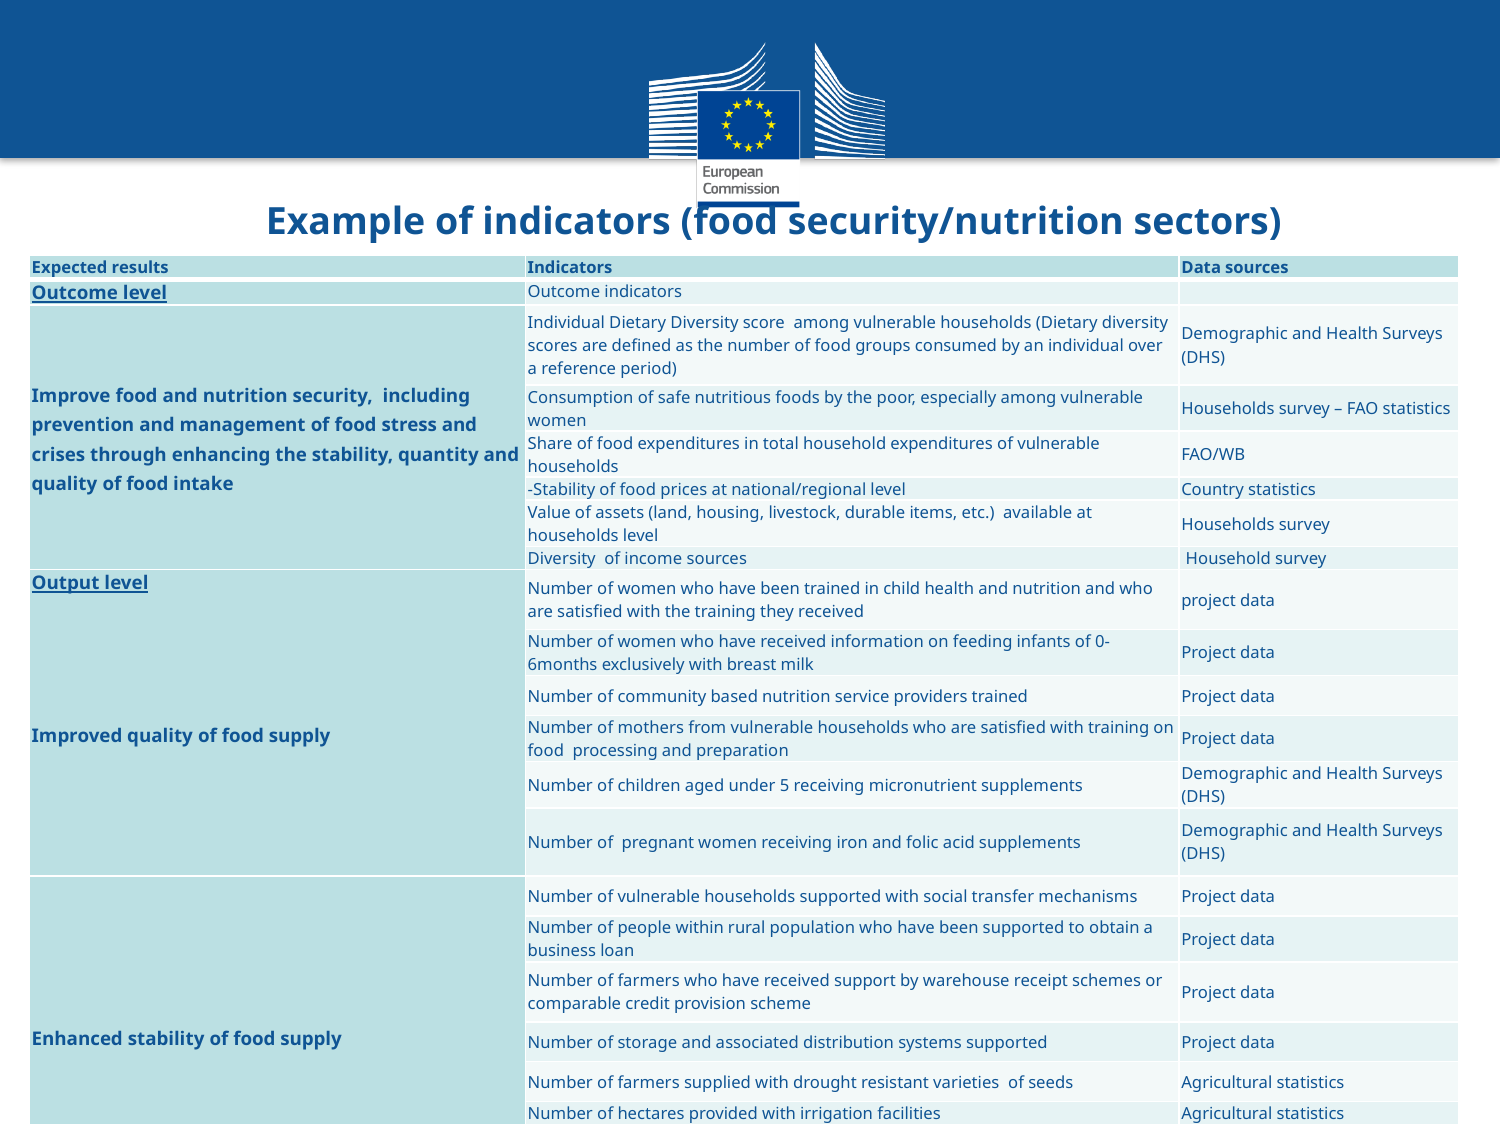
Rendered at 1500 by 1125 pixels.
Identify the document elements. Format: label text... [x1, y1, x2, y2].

table_cell Improve food and nutrition security, including prevention and management of food stress and crises through enhancing the stability, quantity and quality of food intake [30, 306, 525, 569]
table_cell Number of farmers who have received support by warehouse receipt schemes or comparable credit provision scheme [526, 963, 1178, 1021]
table_cell Output level Improved quality of food supply [30, 570, 525, 875]
table_cell Number of storage and associated distribution systems supported [526, 1023, 1178, 1061]
table_cell Diversity of income sources [526, 547, 1178, 569]
table_cell Households survey [1180, 501, 1458, 546]
title Example of indicators (food security/nutrition sectors) [0, 113, 1500, 327]
table_cell [1180, 282, 1458, 304]
table_cell Outcome level [30, 282, 525, 304]
table_cell Project data [1180, 963, 1458, 1021]
table_cell Project data [1180, 917, 1458, 961]
table_cell Number of hectares provided with irrigation facilities [526, 1102, 1178, 1124]
table_header Expected results [30, 256, 525, 277]
table_cell Number of mothers from vulnerable households who are satisfied with training on food processing and preparation [526, 716, 1178, 761]
table_cell Households survey – FAO statistics [1180, 386, 1458, 430]
table_cell Number of vulnerable households supported with social transfer mechanisms [526, 877, 1178, 915]
table_cell Number of women who have been trained in child health and nutrition and who are satisfied with the training they received [526, 570, 1178, 629]
table_cell Household survey [1180, 547, 1458, 569]
table_cell Demographic and Health Surveys (DHS) [1180, 306, 1458, 384]
table_cell Share of food expenditures in total household expenditures of vulnerable households [526, 432, 1178, 476]
table_cell Value of assets (land, housing, livestock, durable items, etc.) available at households level [526, 501, 1178, 546]
picture [649, 42, 885, 113]
table_cell Demographic and Health Surveys (DHS) [1180, 809, 1458, 875]
table_cell Number of people within rural population who have been supported to obtain a business loan [526, 917, 1178, 961]
table_cell Demographic and Health Surveys (DHS) [1180, 762, 1458, 807]
table_cell Project data [1180, 630, 1458, 675]
table_header Indicators [526, 256, 1178, 277]
table_cell Number of children aged under 5 receiving micronutrient supplements [526, 762, 1178, 807]
table_cell Agricultural statistics [1180, 1102, 1458, 1124]
table_cell -Stability of food prices at national/regional level [526, 478, 1178, 499]
table_cell Project data [1180, 877, 1458, 915]
table_cell Outcome indicators [526, 282, 1178, 304]
table_cell Individual Dietary Diversity score among vulnerable households (Dietary diversity scores are defined as the number of food groups consumed by an individual over a reference period) [526, 306, 1178, 384]
table_cell Consumption of safe nutritious foods by the poor, especially among vulnerable women [526, 386, 1178, 430]
table_cell FAO/WB [1180, 432, 1458, 476]
table_cell Number of community based nutrition service providers trained [526, 676, 1178, 715]
table_cell Agricultural statistics [1180, 1062, 1458, 1101]
table_cell Project data [1180, 676, 1458, 715]
table_cell Project data [1180, 1023, 1458, 1061]
table_cell Number of pregnant women receiving iron and folic acid supplements [526, 809, 1178, 875]
table_cell Enhanced stability of food supply [30, 877, 525, 1124]
table_cell Number of farmers supplied with drought resistant varieties of seeds [526, 1062, 1178, 1101]
table_header Data sources [1180, 256, 1458, 277]
table_cell Number of women who have received information on feeding infants of 0-6months exclusively with breast milk [526, 630, 1178, 675]
table_cell Country statistics [1180, 478, 1458, 499]
table_cell Project data [1180, 716, 1458, 761]
table_cell project data [1180, 570, 1458, 629]
